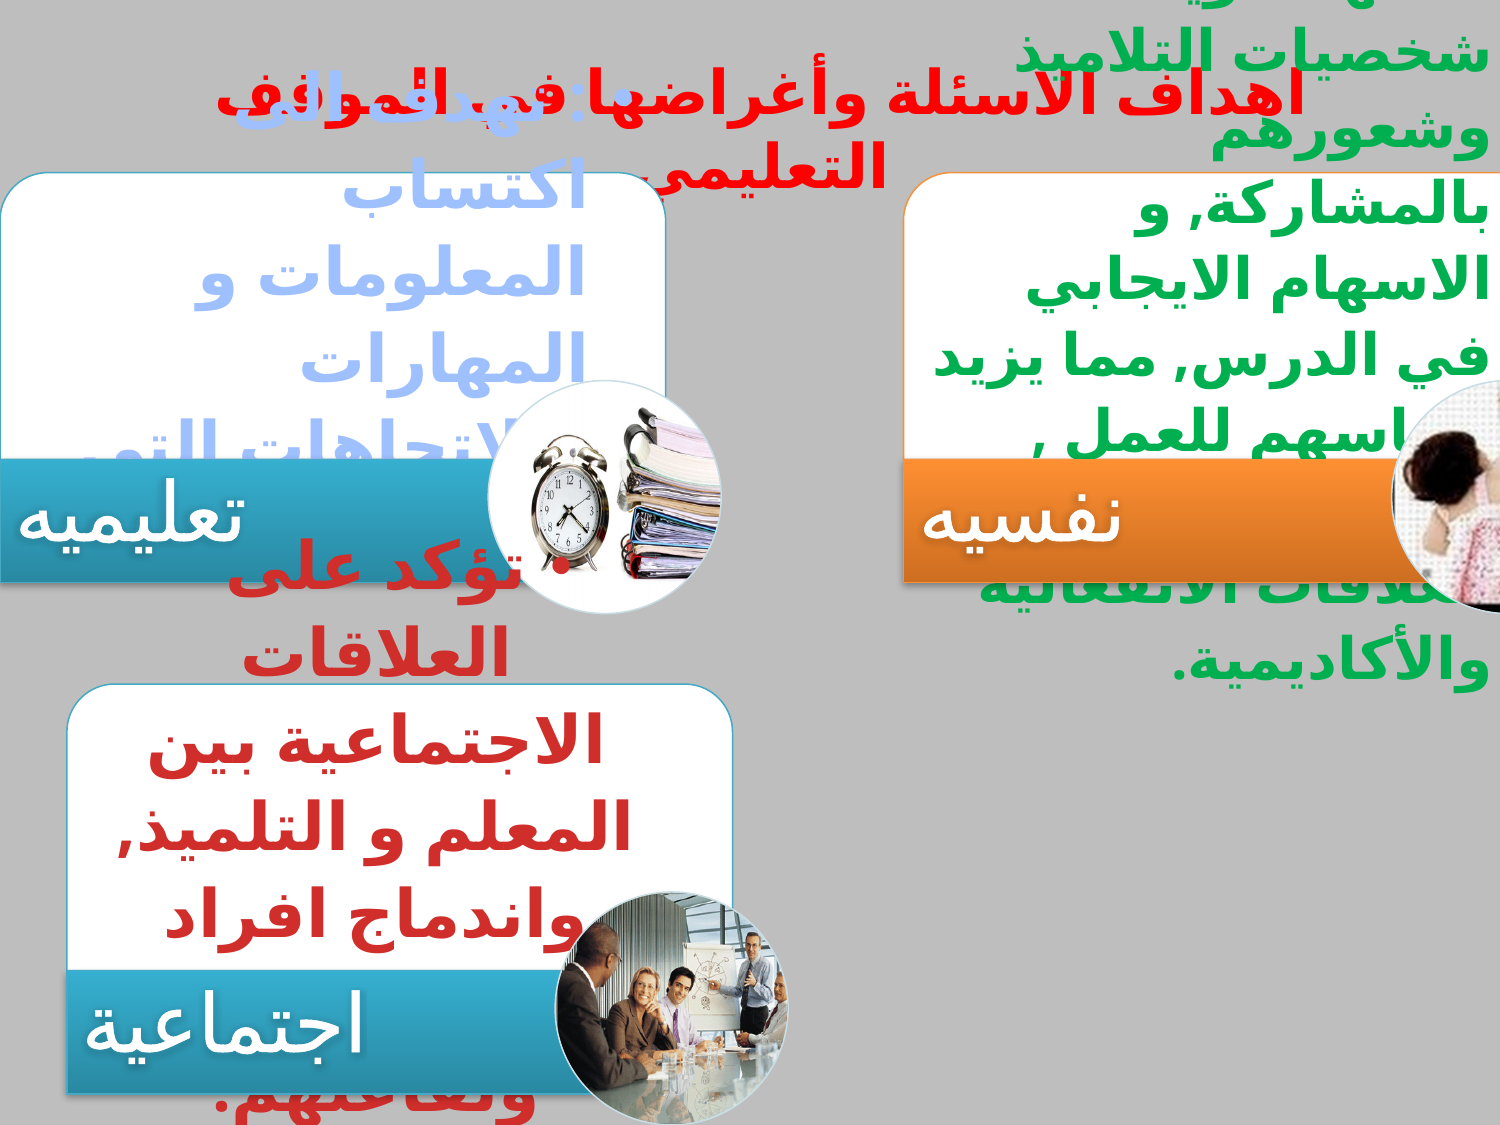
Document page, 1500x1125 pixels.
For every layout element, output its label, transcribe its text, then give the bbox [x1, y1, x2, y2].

title اهداف الاسئلة وأغراضها في الموقف التعليمي [75, 45, 1447, 171]
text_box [0, 172, 1500, 1125]
